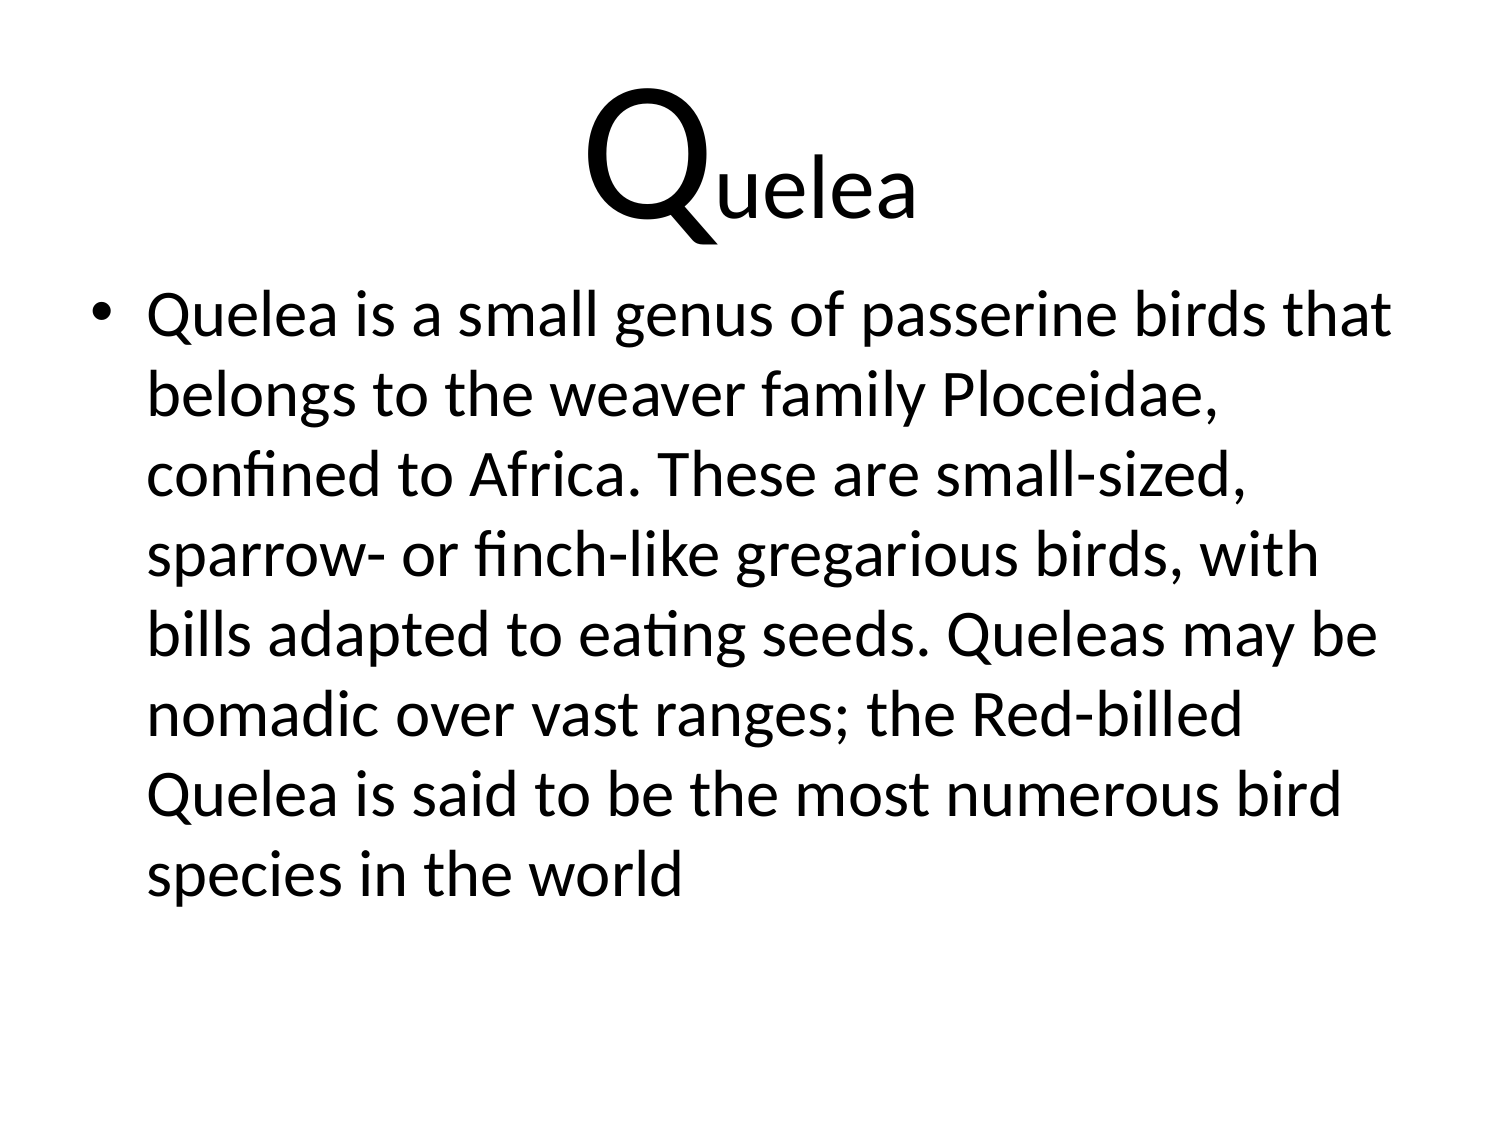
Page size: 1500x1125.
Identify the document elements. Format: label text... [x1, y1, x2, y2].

list Quelea is a small genus of passerine birds that belongs to the weaver family Ploceidae, confined to Africa. These are small-sized, sparrow- or finch-like gregarious birds, with bills adapted to eating seeds. Queleas may be nomadic over vast ranges; the Red-billed Quelea is said to be the most numerous bird species in the world [75, 262, 1425, 1005]
title Quelea [75, 45, 1425, 233]
